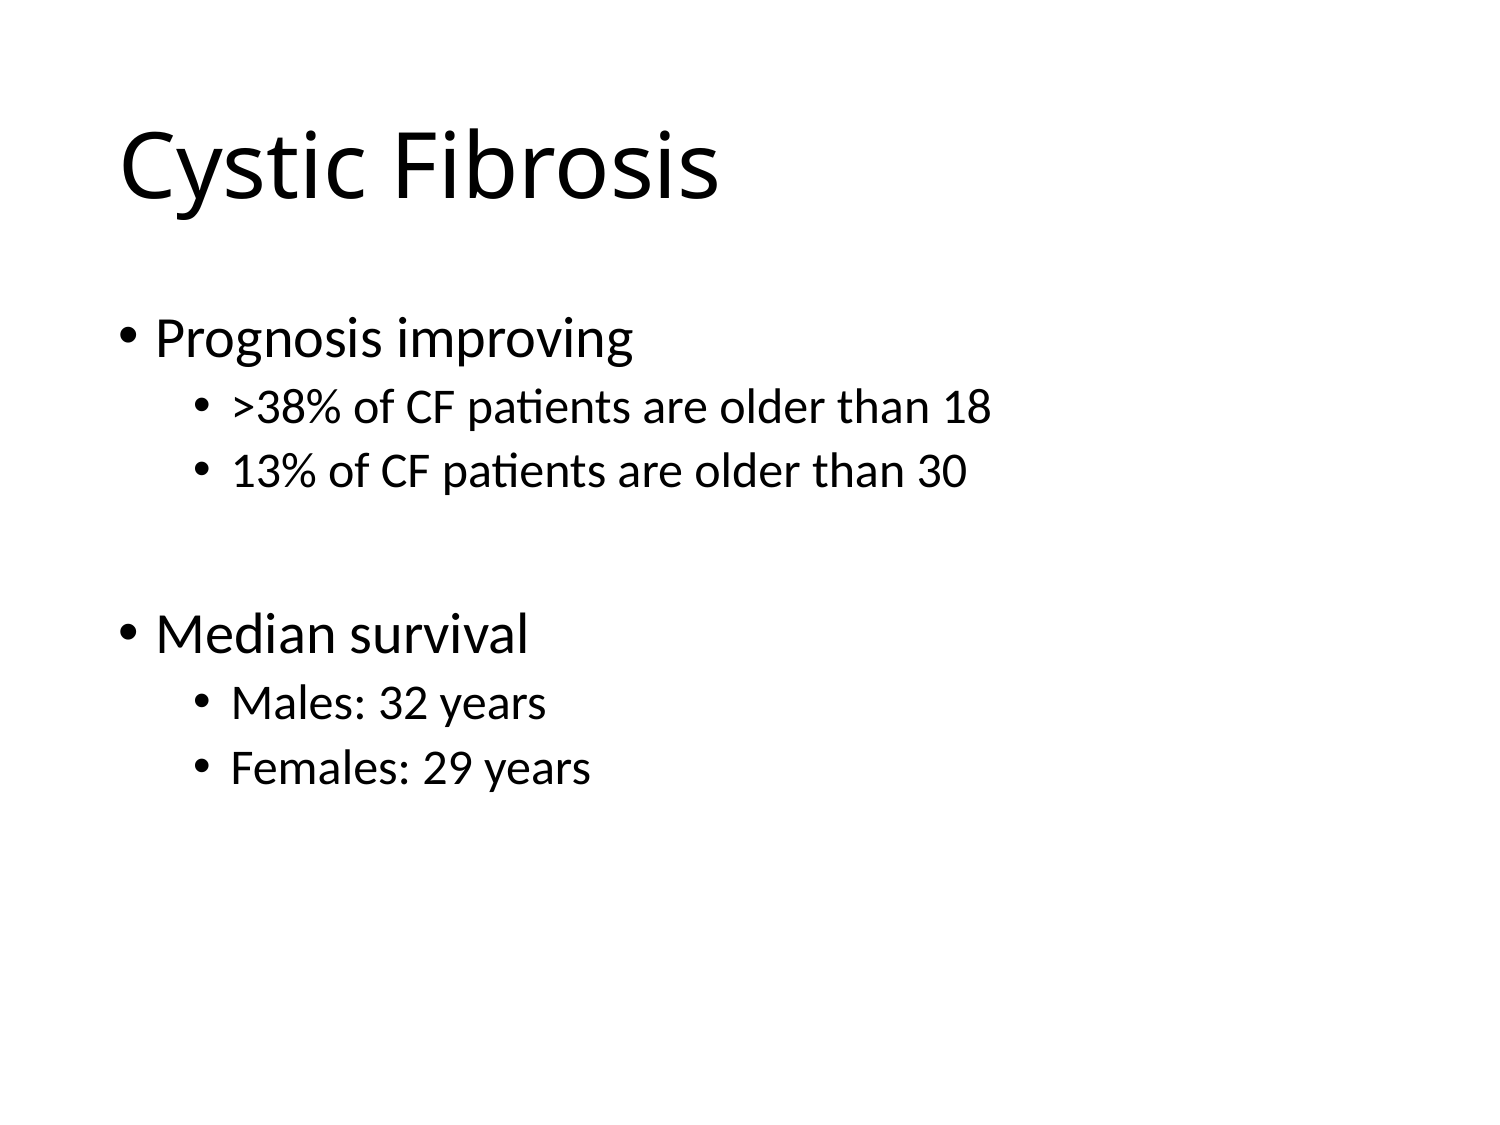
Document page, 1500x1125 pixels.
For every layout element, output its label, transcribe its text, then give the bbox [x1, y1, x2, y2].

list Prognosis improving >38% of CF patients are older than 18 13% of CF patients are older than 30 Median survival Males: 32 years Females: 29 years [103, 299, 1397, 1014]
title Cystic Fibrosis [103, 59, 1397, 278]
